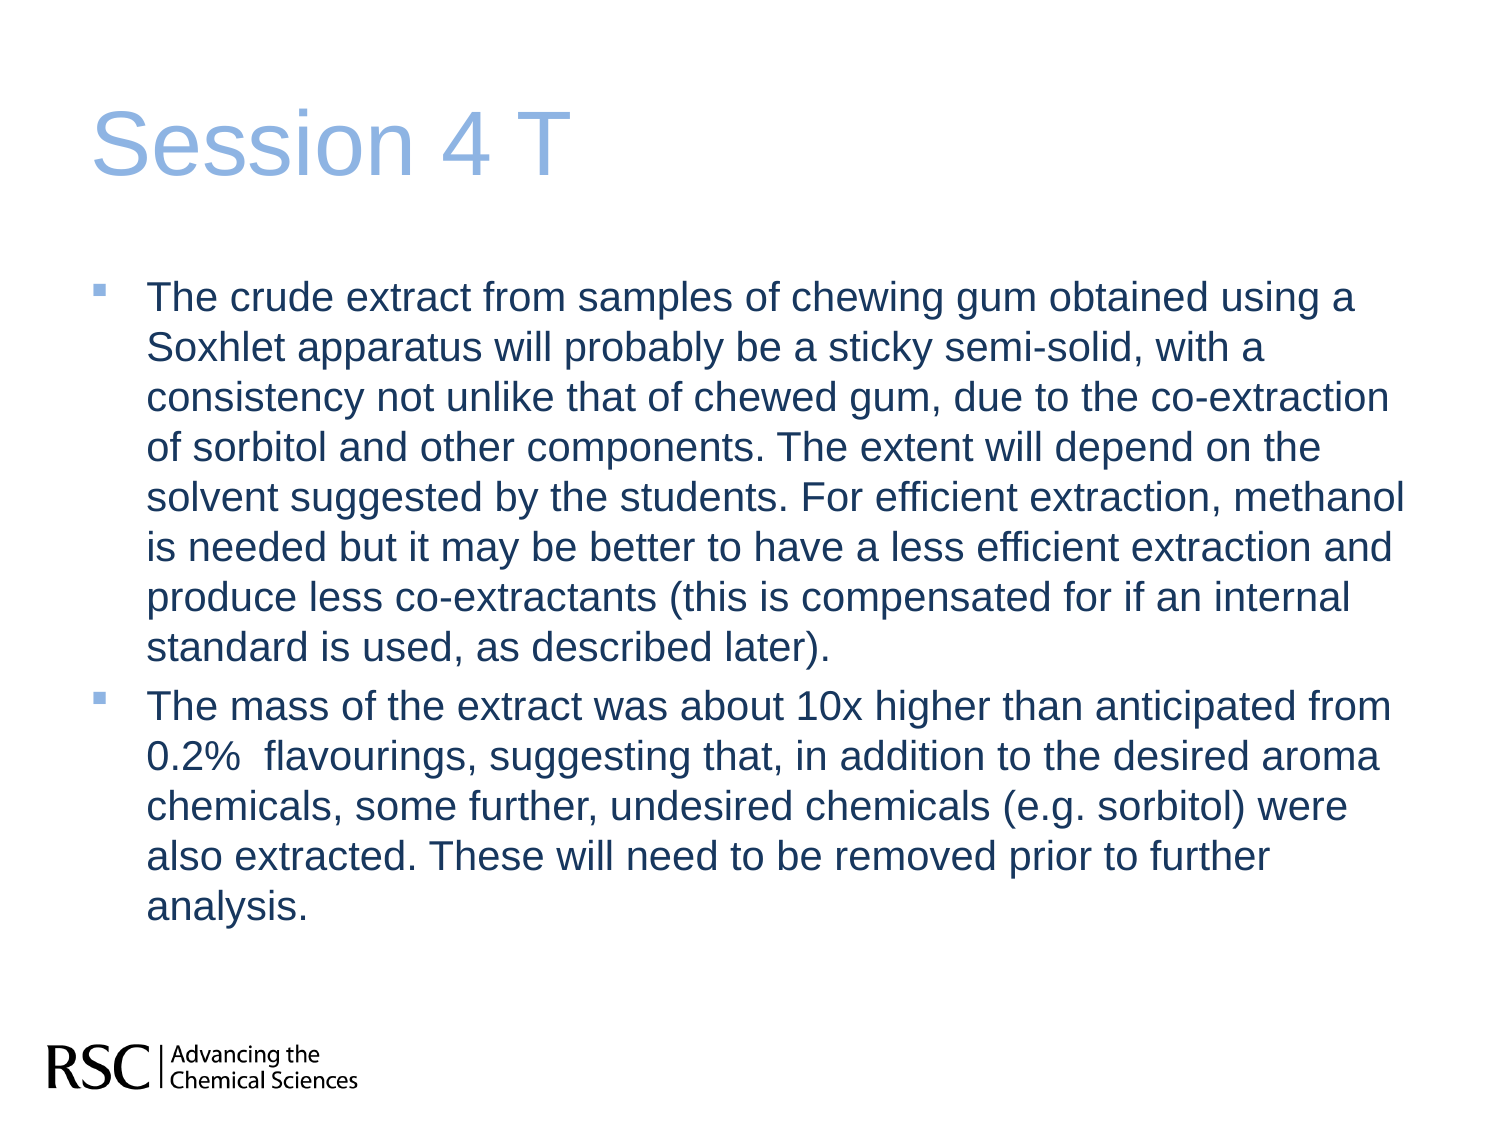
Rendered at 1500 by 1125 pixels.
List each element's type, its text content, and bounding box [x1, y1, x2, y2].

list The crude extract from samples of chewing gum obtained using a Soxhlet apparatus will probably be a sticky semi-solid, with a consistency not unlike that of chewed gum, due to the co-extraction of sorbitol and other components. The extent will depend on the solvent suggested by the students. For efficient extraction, methanol is needed but it may be better to have a less efficient extraction and produce less co-extractants (this is compensated for if an internal standard is used, as described later). The mass of the extract was about 10x higher than anticipated from 0.2% flavourings, suggesting that, in addition to the desired aroma chemicals, some further, undesired chemicals (e.g. sorbitol) were also extracted. These will need to be removed prior to further analysis. [75, 262, 1425, 1005]
title Session 4 T [75, 45, 1425, 233]
